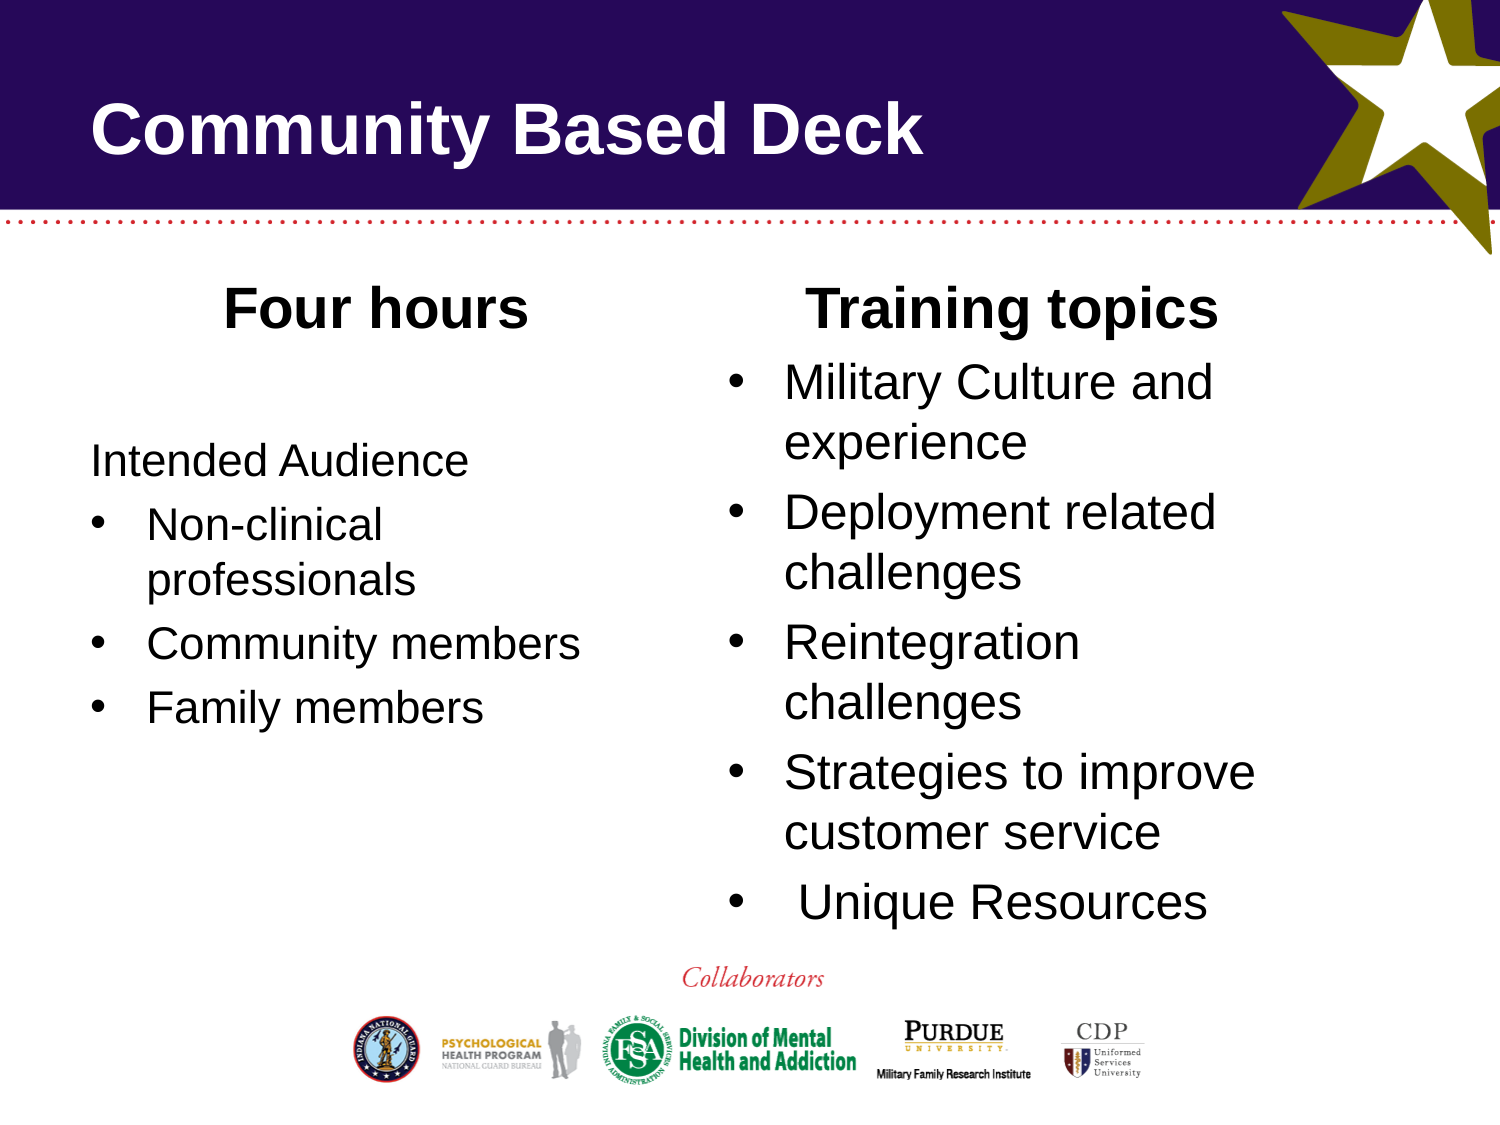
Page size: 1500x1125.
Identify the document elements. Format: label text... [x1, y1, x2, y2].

title Community Based Deck [75, 37, 1313, 213]
list Four hours Intended Audience Non-clinical professionals Community members Family members [75, 262, 663, 1005]
picture [0, 0, 1500, 1125]
list Training topics Military Culture and experience Deployment related challenges Reintegration challenges Strategies to improve customer service Unique Resources [712, 262, 1313, 1005]
